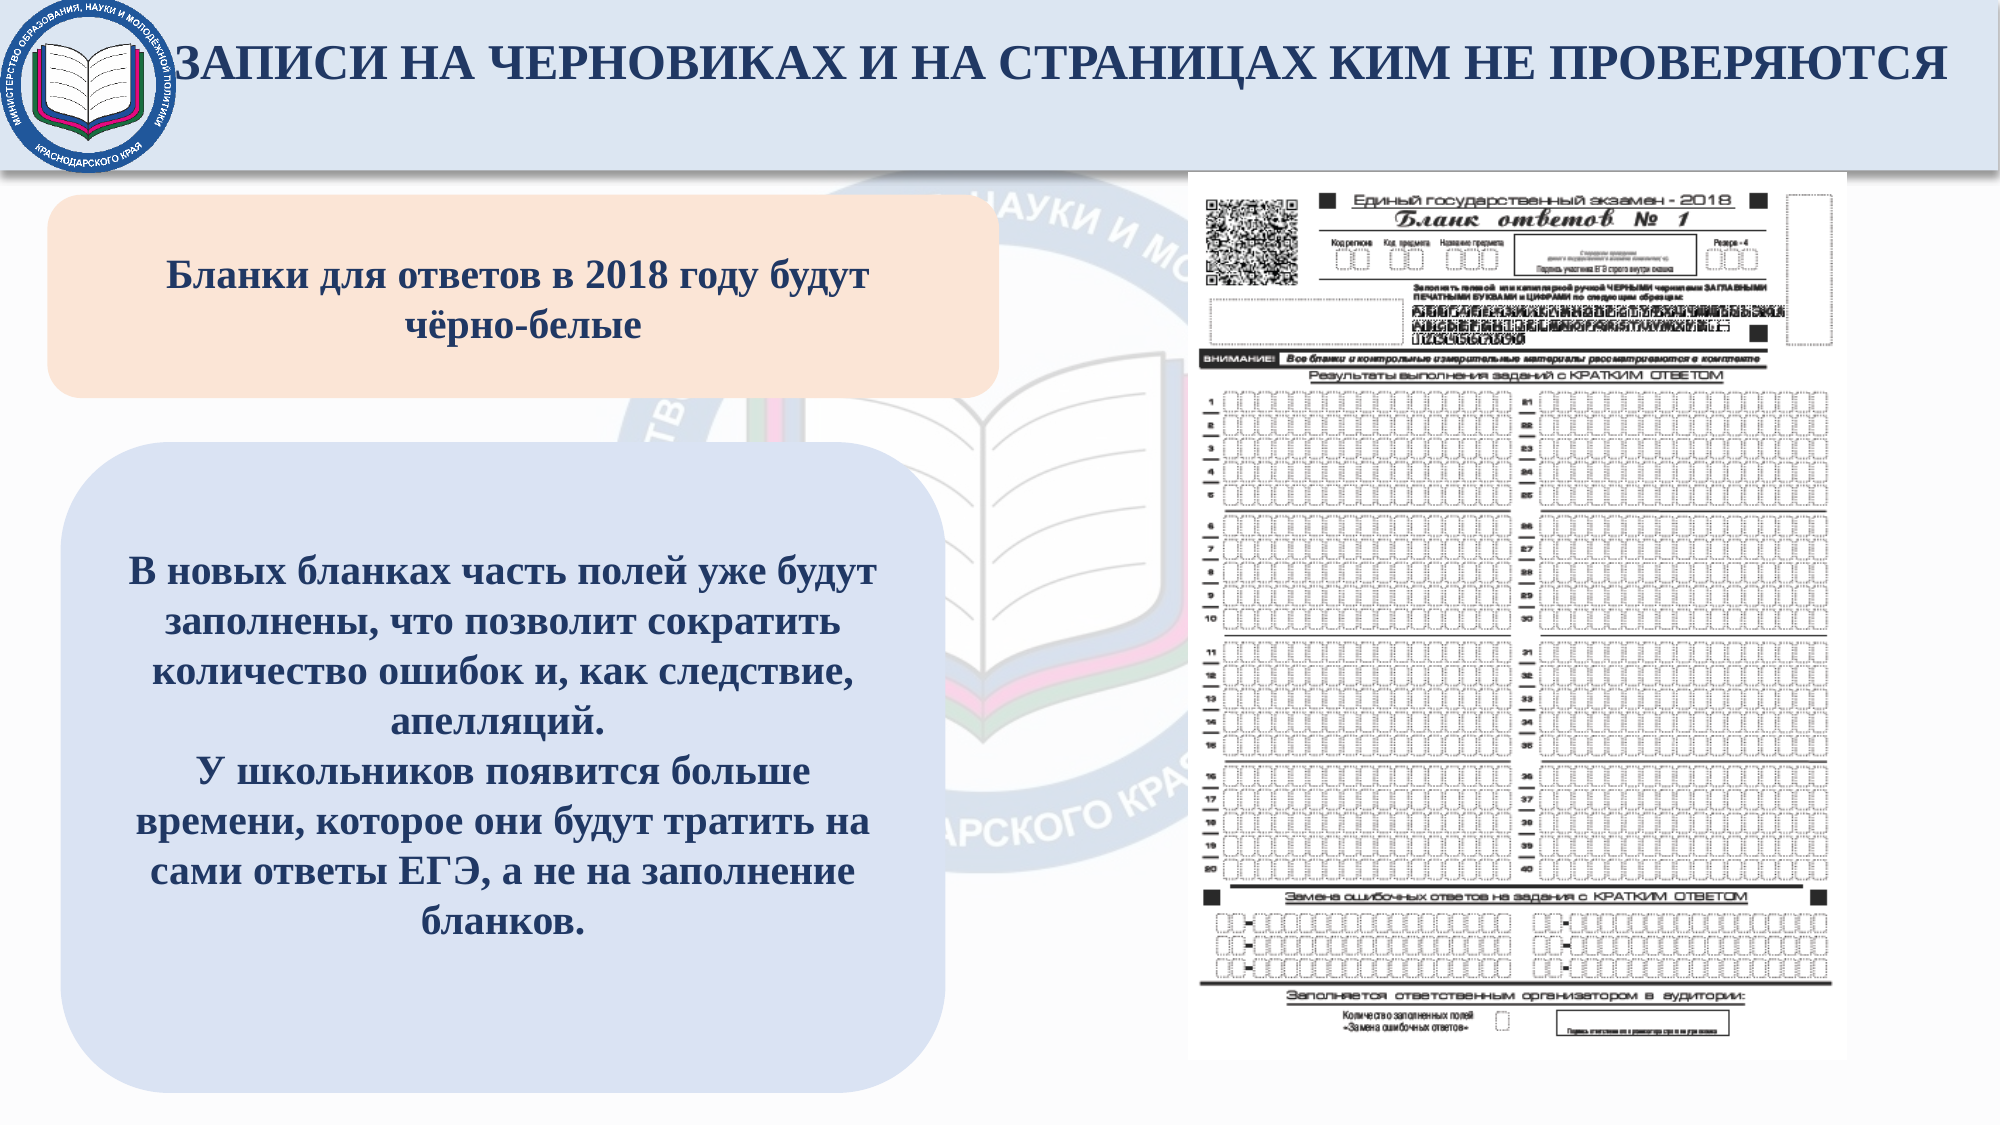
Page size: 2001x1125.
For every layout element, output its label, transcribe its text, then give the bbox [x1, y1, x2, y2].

picture [0, 0, 176, 173]
text_box В новых бланках часть полей уже будут заполнены, что позволит сократить количество ошибок и, как следствие, апелляций. У школьников появится больше времени, которое они будут тратить на сами ответы ЕГЭ, а не на заполнение бланков. [59, 441, 947, 1094]
text_box ЗАПИСИ НА ЧЕРНОВИКАХ И НА СТРАНИЦАХ КИМ НЕ ПРОВЕРЯЮТСЯ [176, 0, 1999, 171]
text_box Бланки для ответов в 2018 году будут чёрно-белые [46, 193, 1001, 400]
picture [1188, 172, 1847, 1060]
